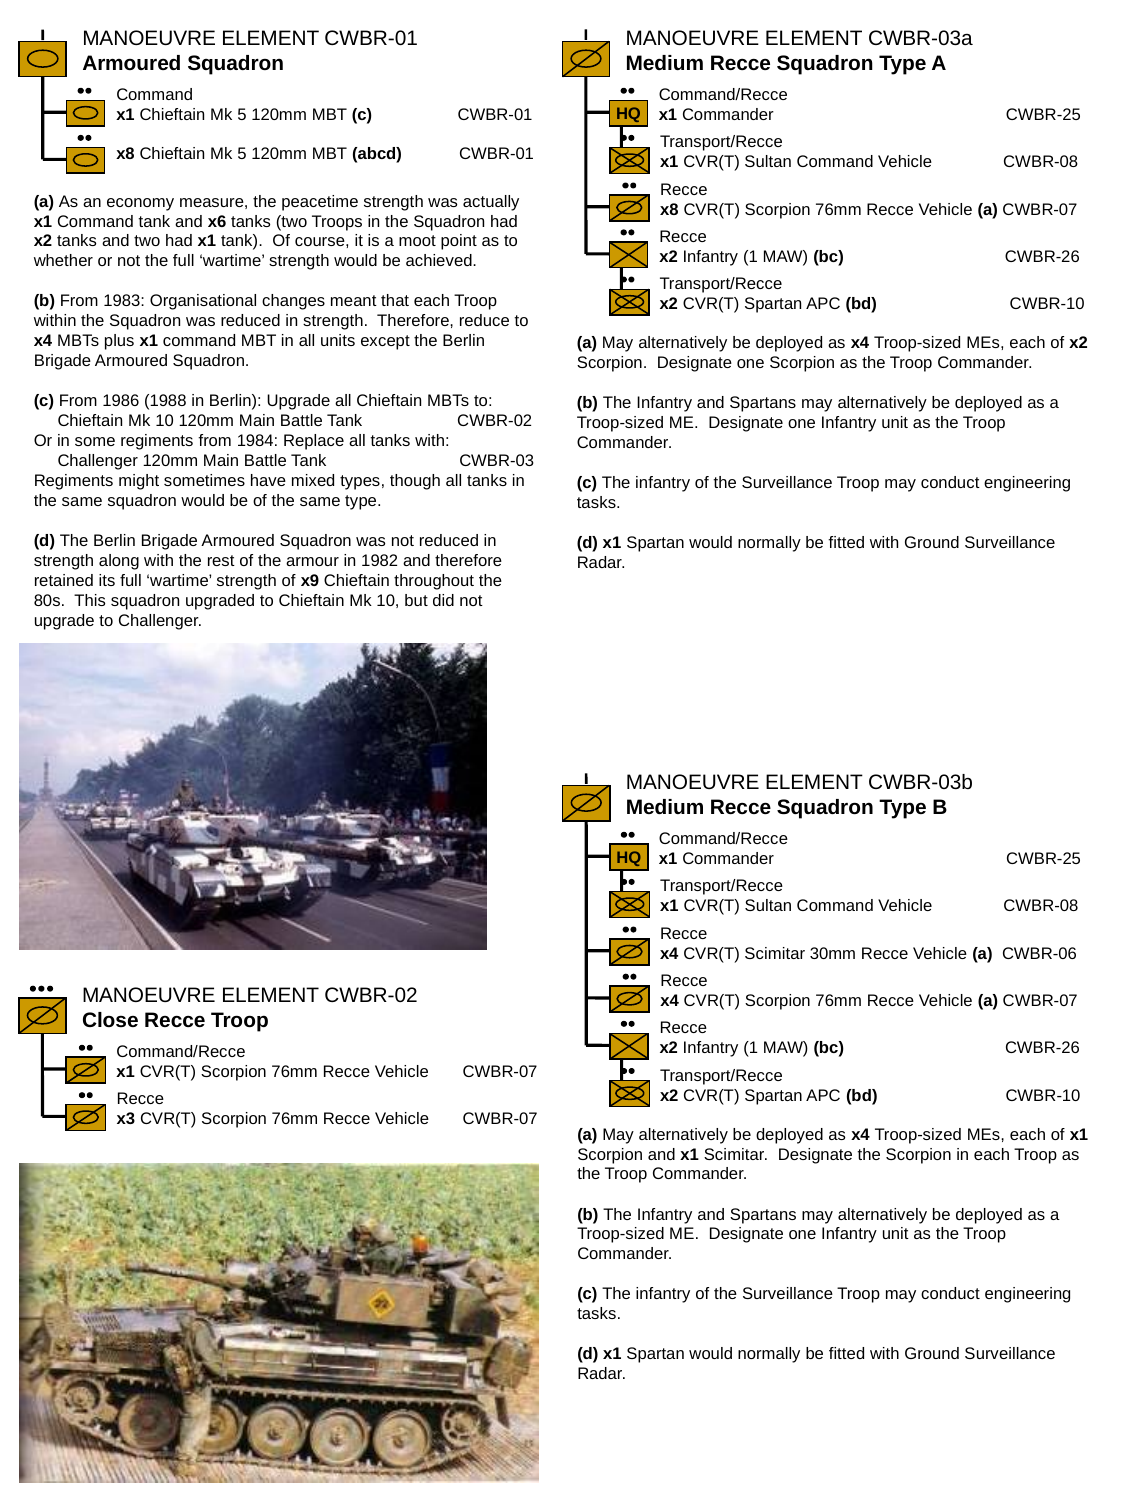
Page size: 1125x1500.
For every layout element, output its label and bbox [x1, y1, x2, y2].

text_box [586, 761, 1097, 1112]
text_box [30, 986, 53, 991]
text_box [562, 17, 1100, 321]
text_box [18, 17, 549, 174]
text_box [19, 183, 551, 637]
text_box [621, 832, 634, 837]
picture [18, 1163, 539, 1483]
picture [18, 643, 487, 950]
text_box [562, 324, 1106, 579]
text_box [78, 135, 91, 141]
text_box [18, 974, 553, 1136]
text_box [562, 1116, 1106, 1391]
text_box [562, 785, 610, 821]
